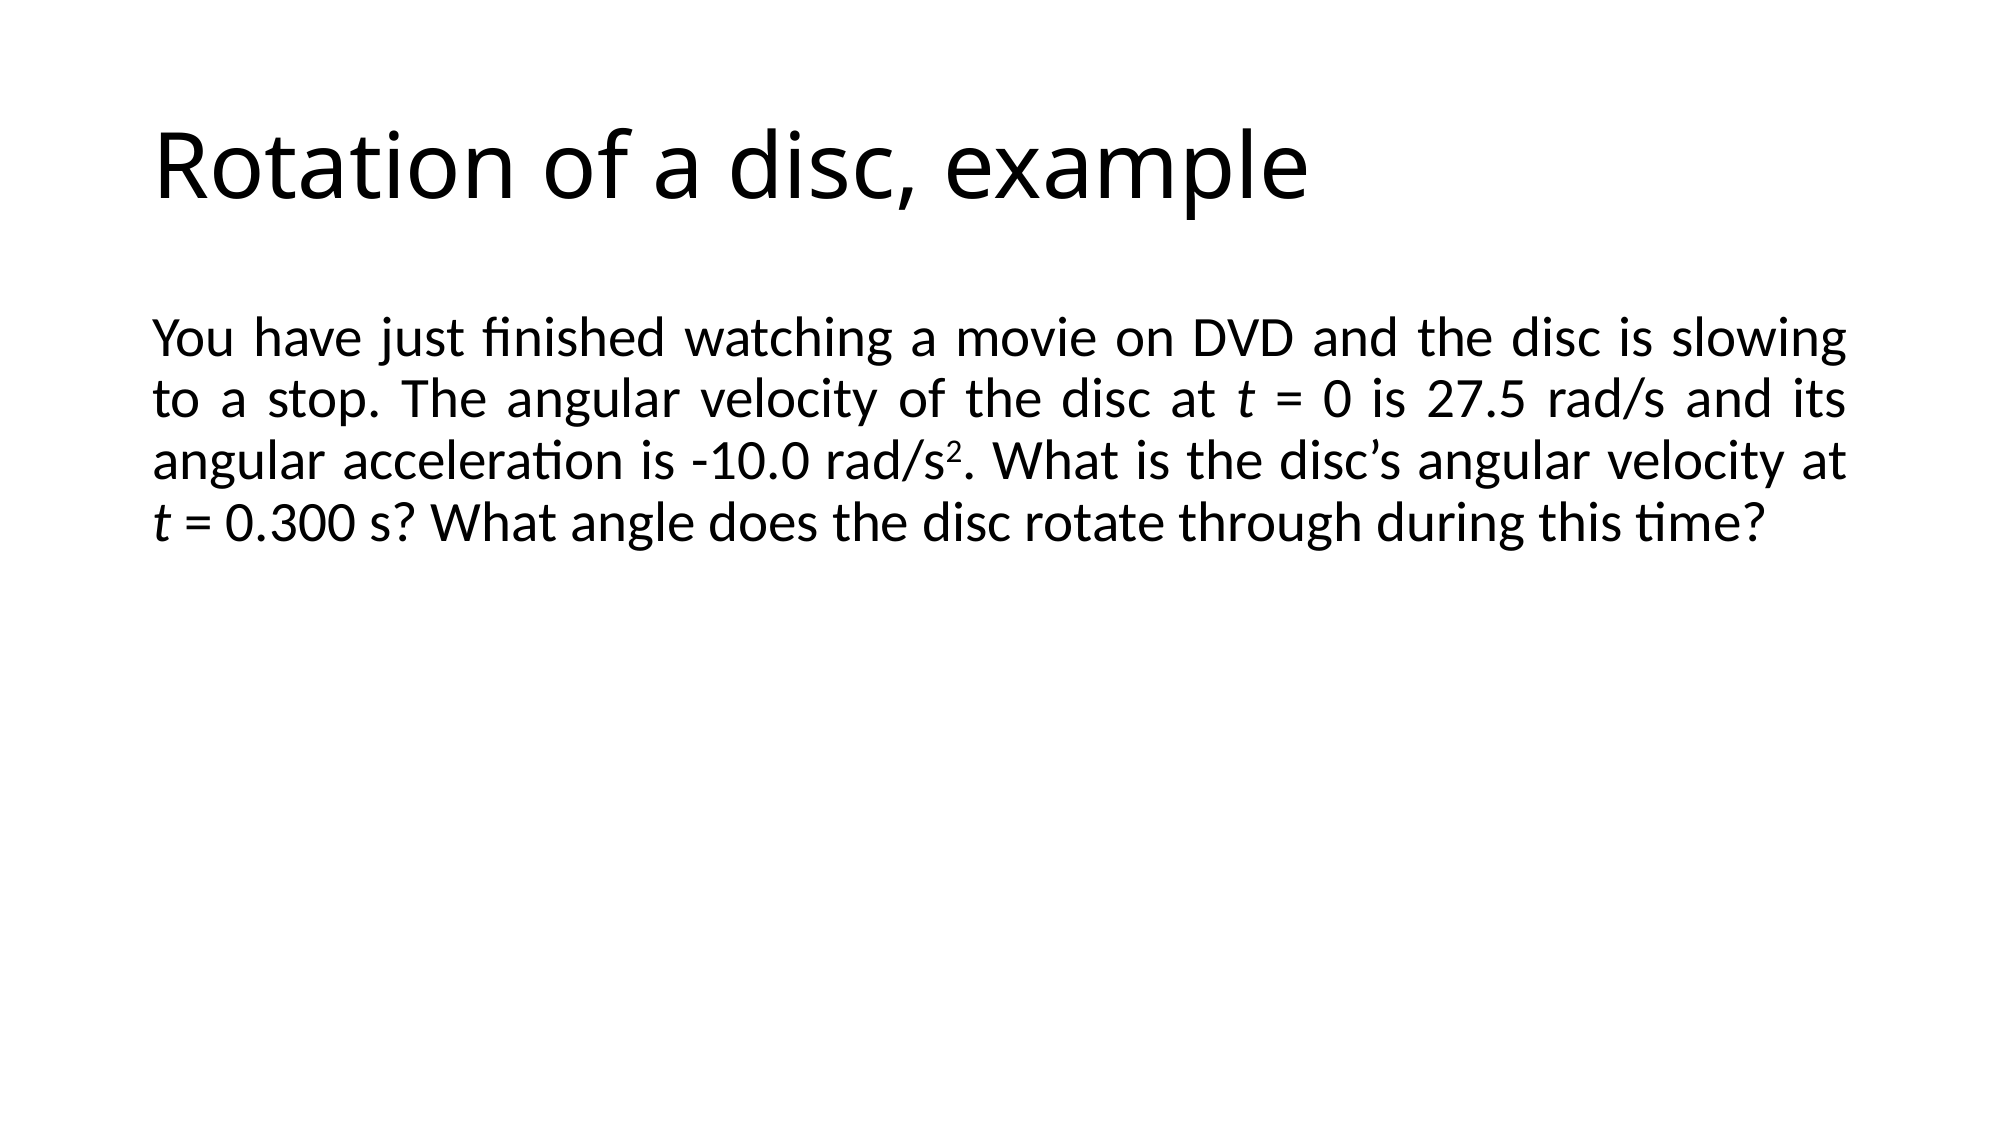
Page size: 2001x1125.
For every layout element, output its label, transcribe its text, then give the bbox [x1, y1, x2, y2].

title Rotation of a disc, example [137, 59, 1863, 278]
list You have just finished watching a movie on DVD and the disc is slowing to a stop. The angular velocity of the disc at t = 0 is 27.5 rad/s and its angular acceleration is -10.0 rad/s2. What is the disc’s angular velocity at t = 0.300 s? What angle does the disc rotate through during this time? [137, 299, 1863, 618]
